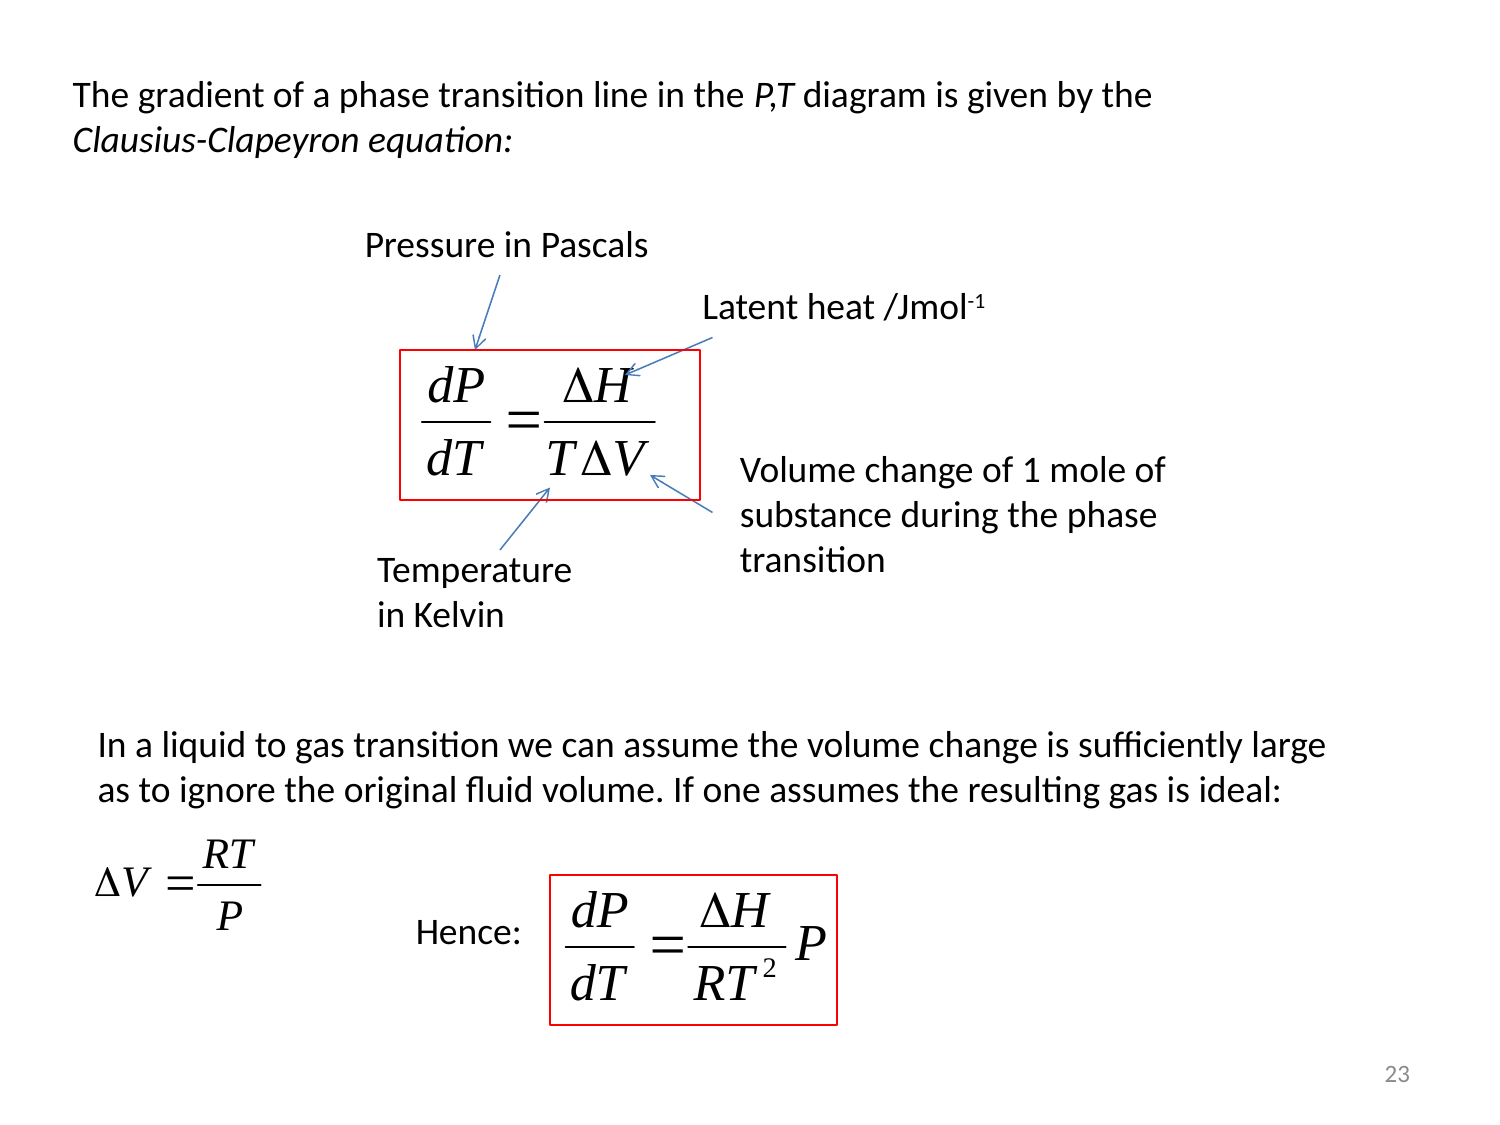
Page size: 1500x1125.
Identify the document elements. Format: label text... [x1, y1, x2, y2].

text_box [554, 496, 644, 502]
text_box Volume change of 1 mole of substance during the phase transition [724, 437, 1263, 588]
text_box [555, 874, 837, 1013]
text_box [87, 824, 270, 940]
text_box [548, 873, 839, 1027]
text_box [398, 348, 494, 502]
text_box Latent heat /Jmol-1 [687, 274, 1225, 335]
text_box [499, 487, 551, 551]
text_box The gradient of a phase transition line in the P,T diagram is given by the Clausius-Clapeyron equation: [57, 62, 1177, 168]
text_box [412, 349, 669, 488]
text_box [624, 337, 713, 376]
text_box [649, 474, 713, 513]
text_box In a liquid to gas transition we can assume the volume change is sufficiently large as to ignore the original fluid volume. If one assumes the resulting gas is ideal: [82, 712, 1343, 818]
text_box Temperature in Kelvin [362, 537, 600, 643]
slide_number 23 [1074, 1042, 1425, 1103]
text_box Pressure in Pascals [350, 212, 700, 273]
text_box Hence: [401, 899, 537, 960]
text_box [673, 385, 702, 473]
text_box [474, 274, 501, 351]
